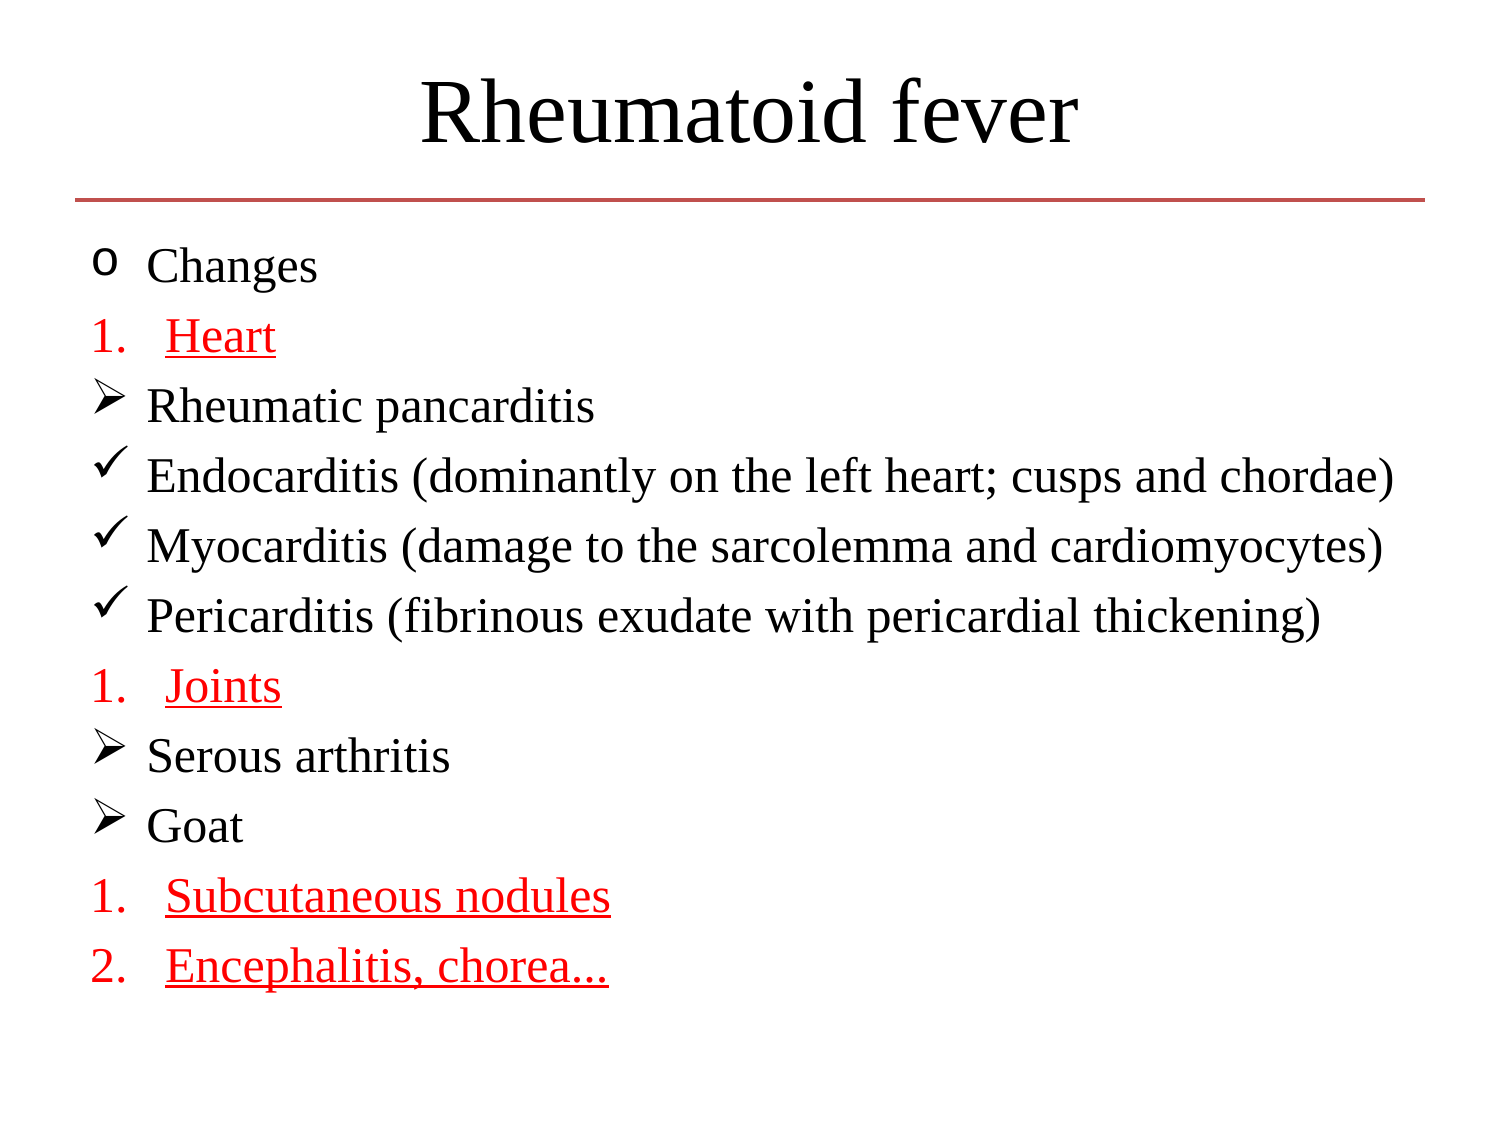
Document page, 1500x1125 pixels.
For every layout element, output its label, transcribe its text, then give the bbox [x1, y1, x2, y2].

title Rheumatoid fever [74, 12, 1426, 199]
list Changes Heart Rheumatic pancarditis Endocarditis (dominantly on the left heart; cusps and chordae) Myocarditis (damage to the sarcolemma and cardiomyocytes) Pericarditis (fibrinous exudate with pericardial thickening) Joints Serous arthritis Goat Subcutaneous nodules Encephalitis, chorea... [74, 224, 1500, 1063]
